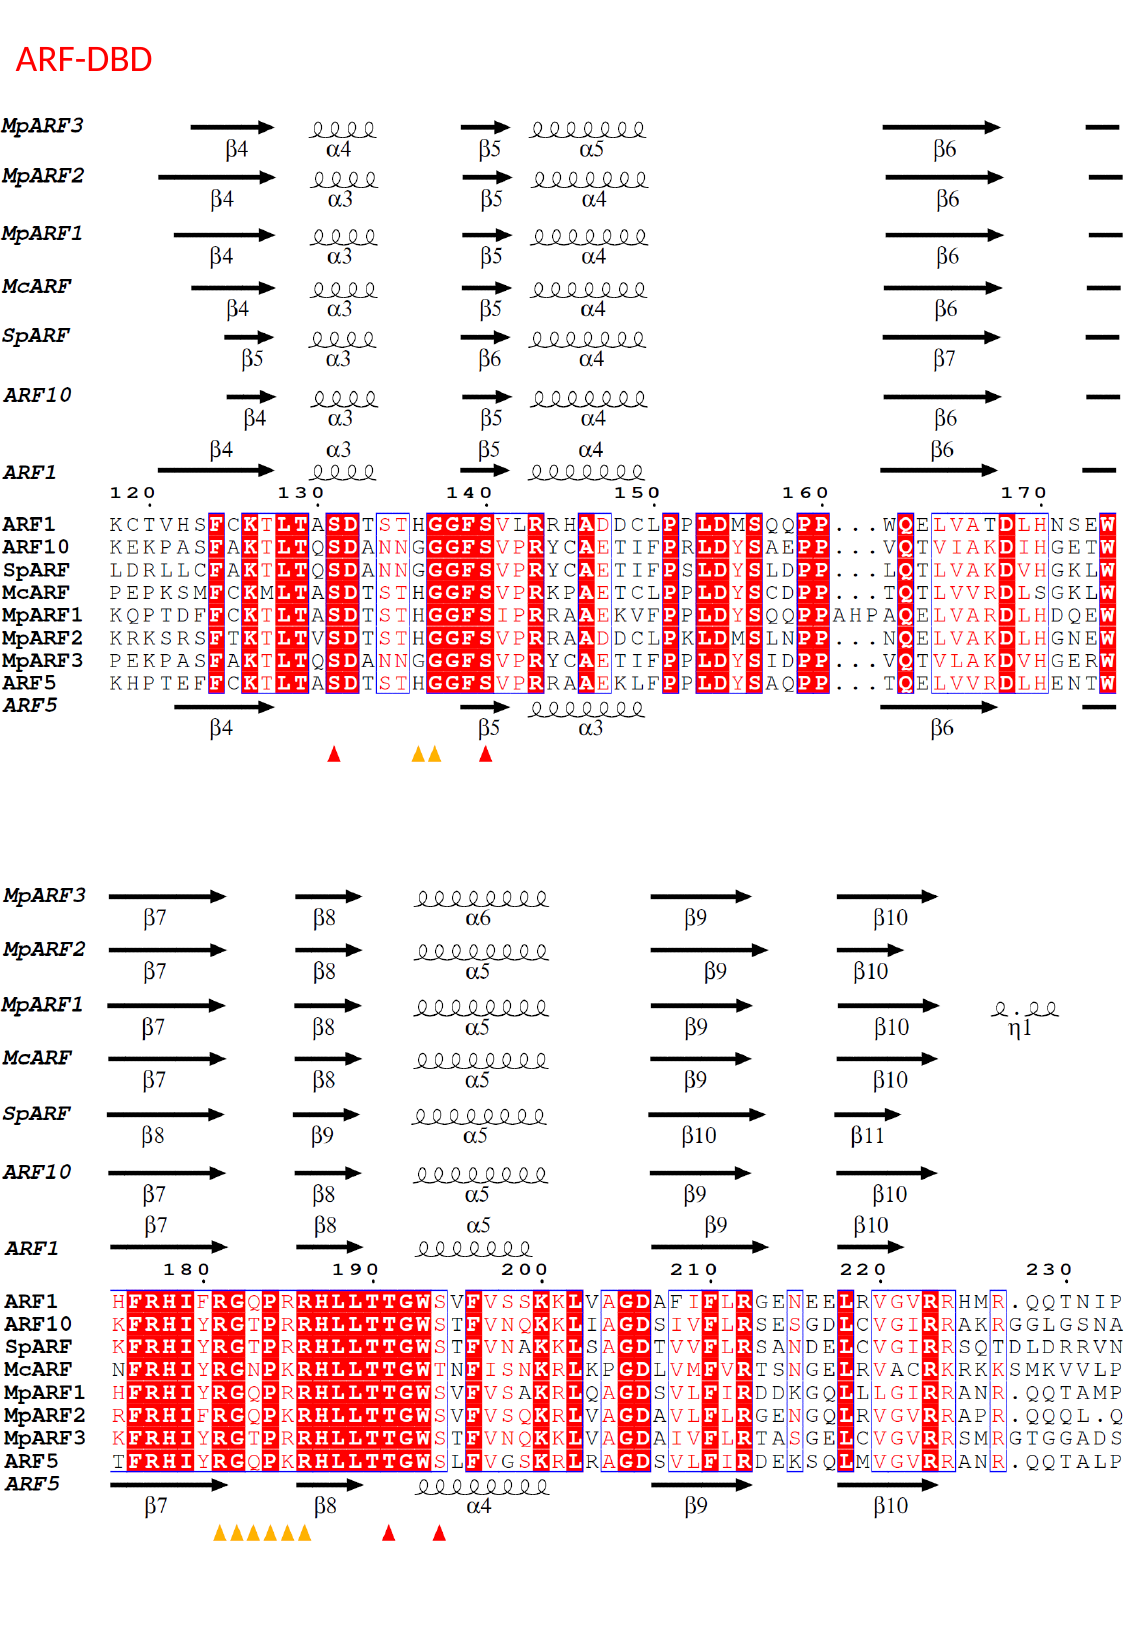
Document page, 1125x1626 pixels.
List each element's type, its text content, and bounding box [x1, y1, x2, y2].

text_box ARF-DBD [0, 26, 168, 87]
picture [0, 384, 1125, 433]
picture [0, 165, 1125, 214]
picture [0, 436, 1125, 764]
picture [0, 325, 1125, 375]
picture [0, 1161, 1125, 1545]
picture [0, 938, 1125, 987]
picture [0, 1048, 1125, 1094]
picture [0, 1104, 1125, 1150]
picture [0, 885, 1125, 932]
picture [0, 115, 1125, 164]
picture [0, 223, 1125, 273]
picture [0, 275, 1125, 324]
picture [0, 994, 1125, 1043]
